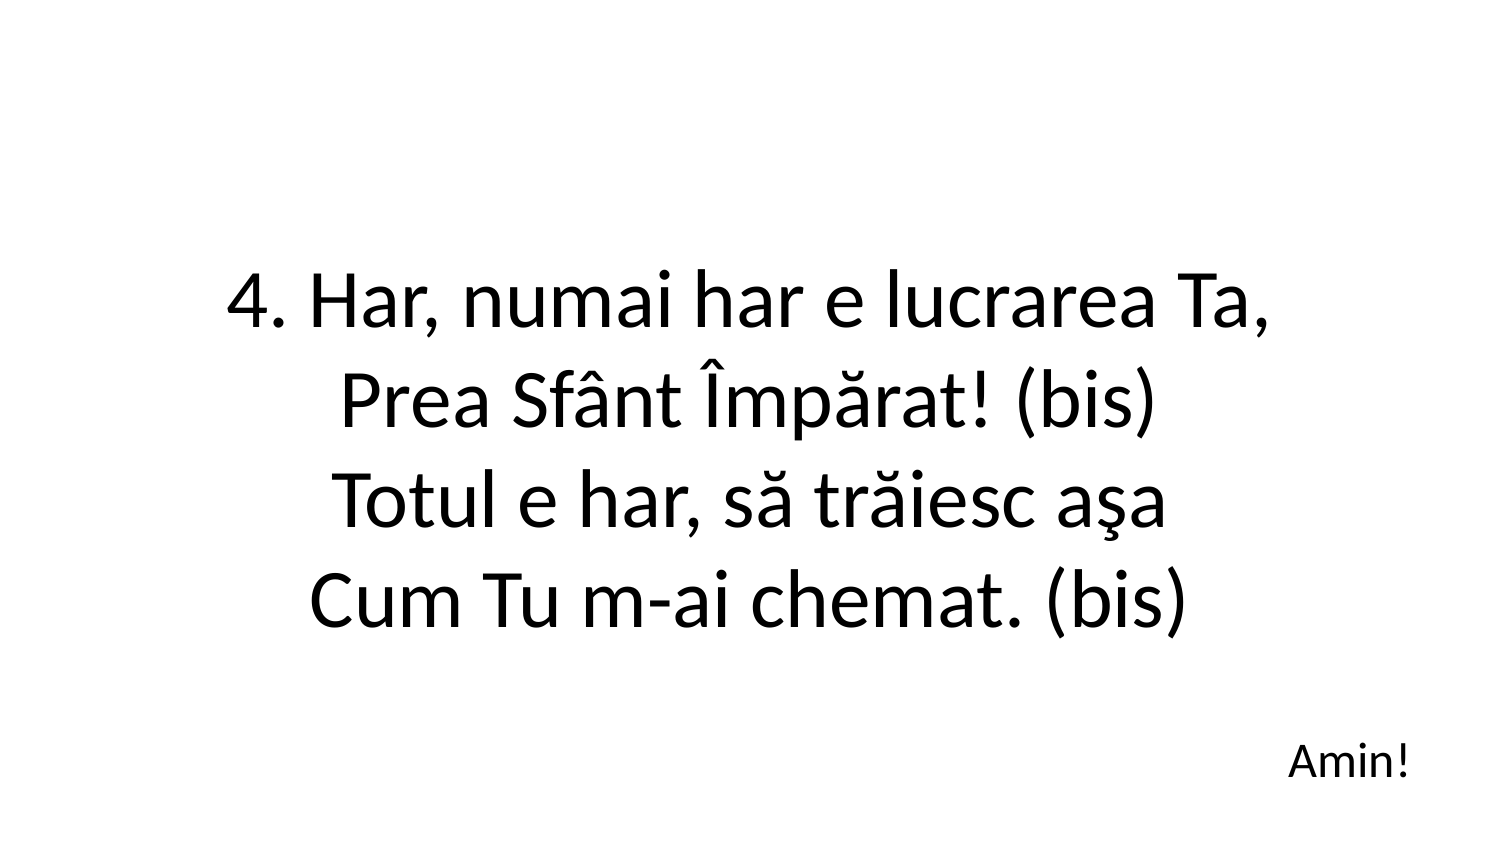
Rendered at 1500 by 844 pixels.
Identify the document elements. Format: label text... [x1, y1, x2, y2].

text_box Amin! [1273, 674, 1427, 795]
text_box 4. Har, numai har e lucrarea Ta, Prea Sfânt Împărat! (bis) Totul e har, să trăiesc aşa Cum Tu m-ai chemat. (bis) [211, 192, 1289, 652]
